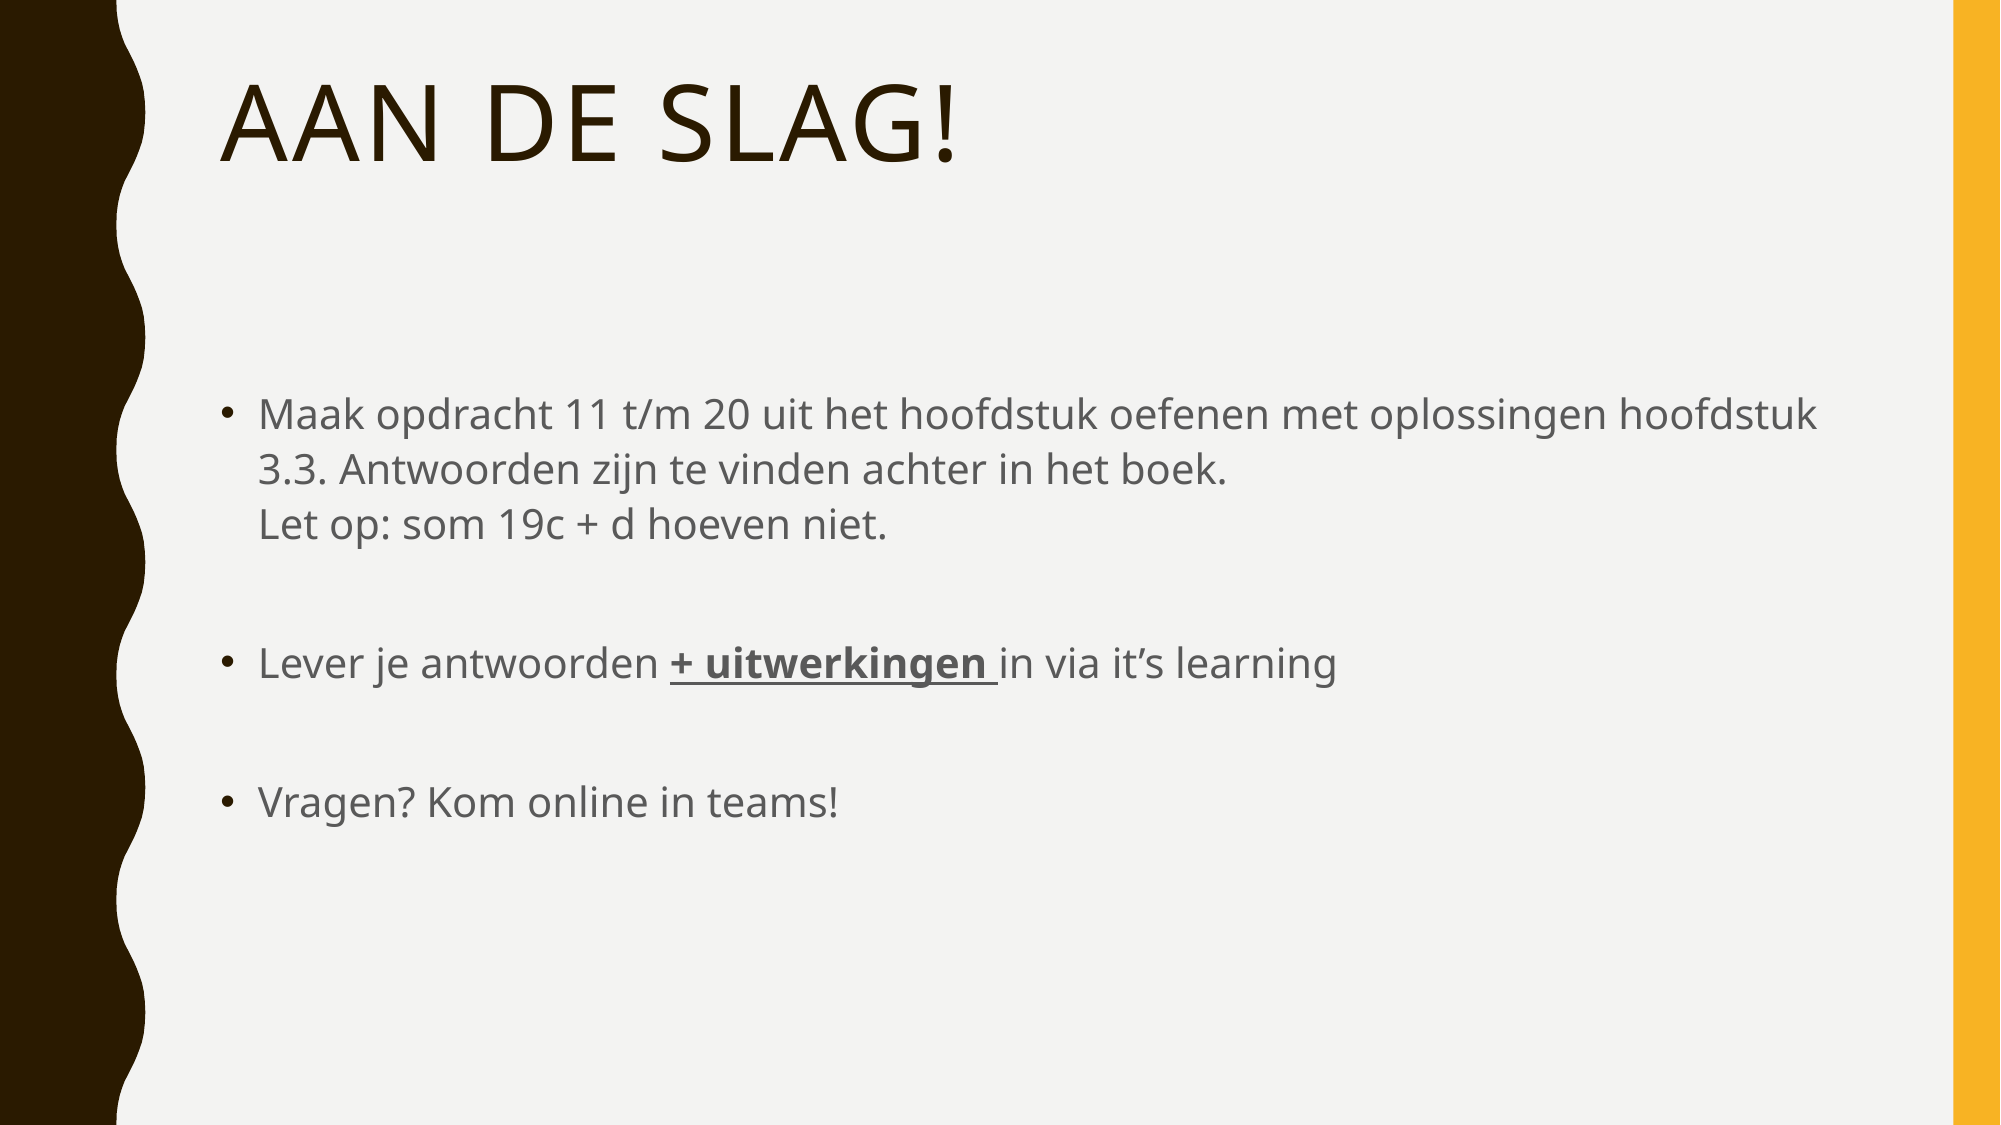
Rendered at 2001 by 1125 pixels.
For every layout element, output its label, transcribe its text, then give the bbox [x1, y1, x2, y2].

list Maak opdracht 11 t/m 20 uit het hoofdstuk oefenen met oplossingen hoofdstuk 3.3. Antwoorden zijn te vinden achter in het boek. Let op: som 19c + d hoeven niet. Lever je antwoorden + uitwerkingen in via it’s learning Vragen? Kom online in teams! [205, 375, 1875, 965]
title Aan de slag! [205, 62, 1875, 308]
